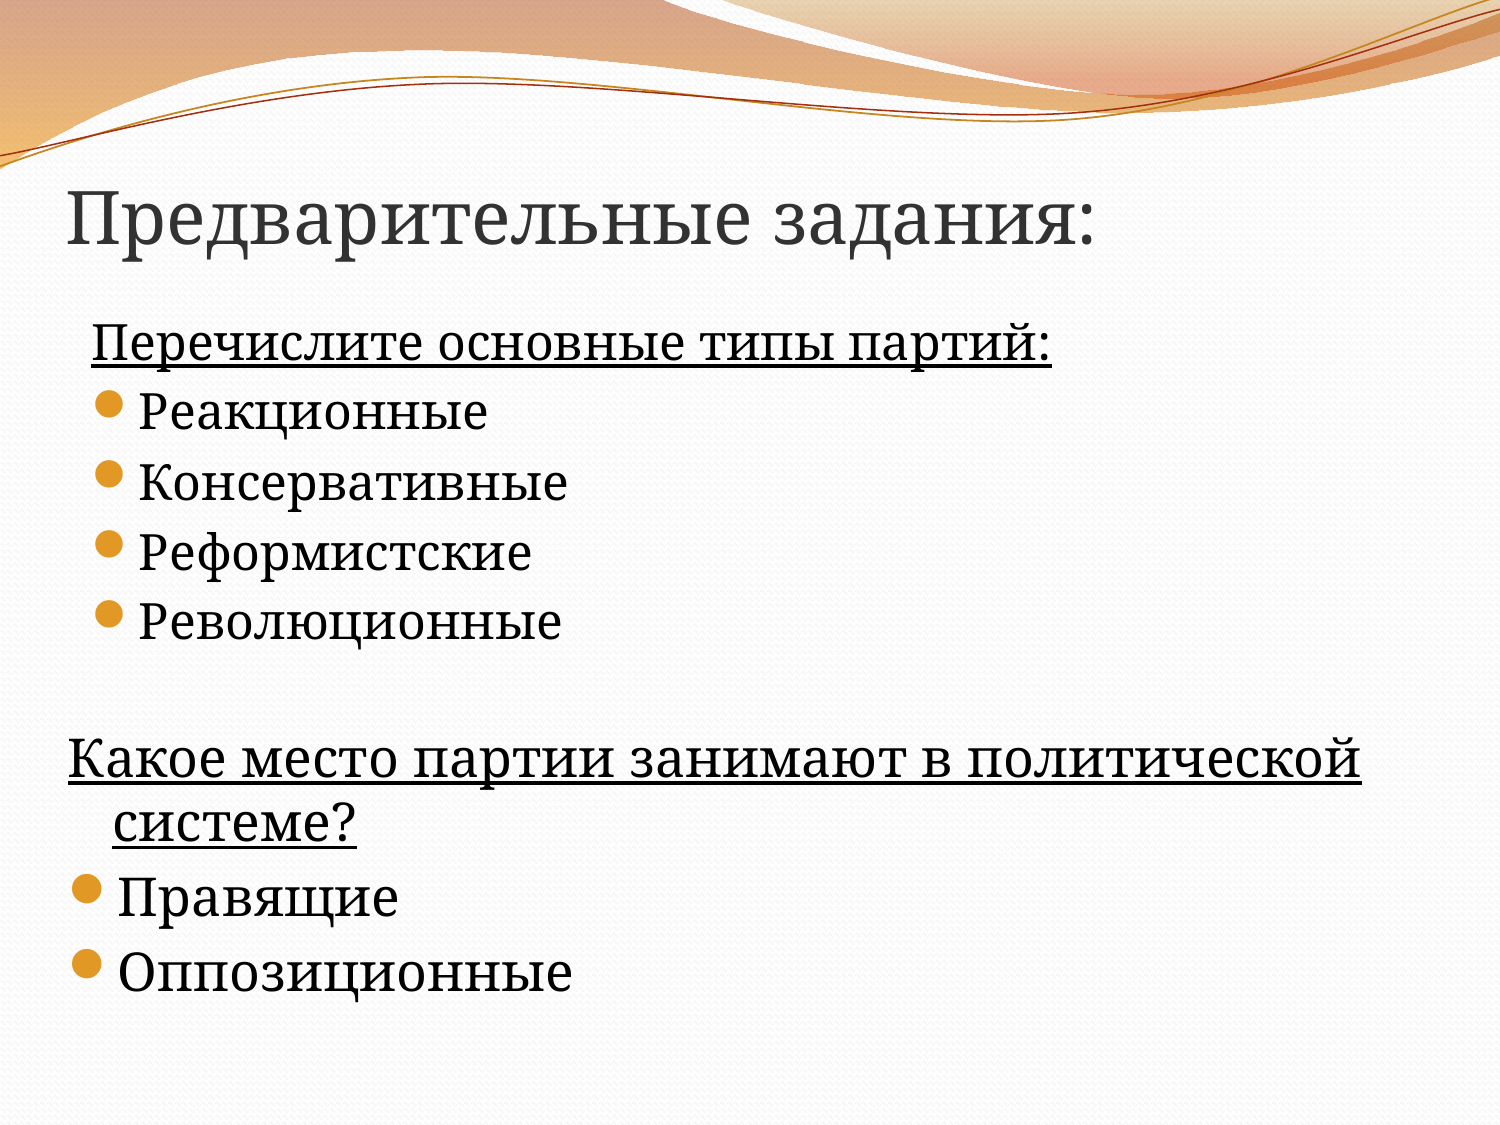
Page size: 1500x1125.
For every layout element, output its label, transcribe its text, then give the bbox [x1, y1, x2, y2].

list Перечислите основные типы партий: Реакционные Консервативные Реформистские Революционные [76, 349, 1400, 681]
title Предварительные задания: [64, 160, 1415, 349]
list Какое место партии занимают в политической системе? Правящие Оппозиционные [53, 716, 1500, 1012]
